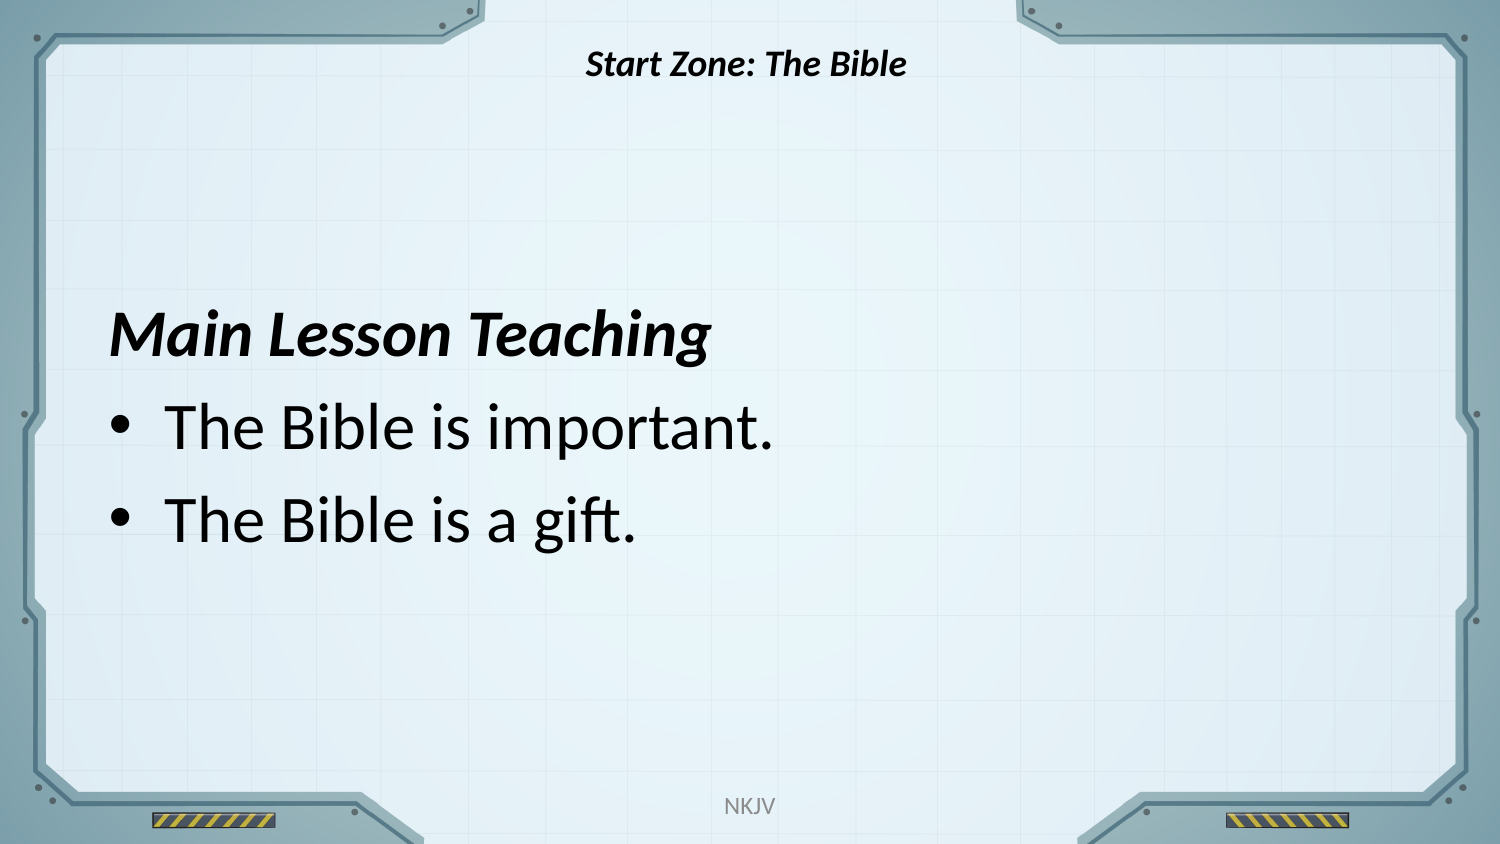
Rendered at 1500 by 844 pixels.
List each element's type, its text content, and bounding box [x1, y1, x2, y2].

text_box Start Zone: The Bible [502, 31, 992, 91]
picture [0, 0, 1500, 844]
footer NKJV [512, 782, 988, 828]
list Main Lesson Teaching The Bible is important. The Bible is a gift. [93, 142, 1400, 704]
